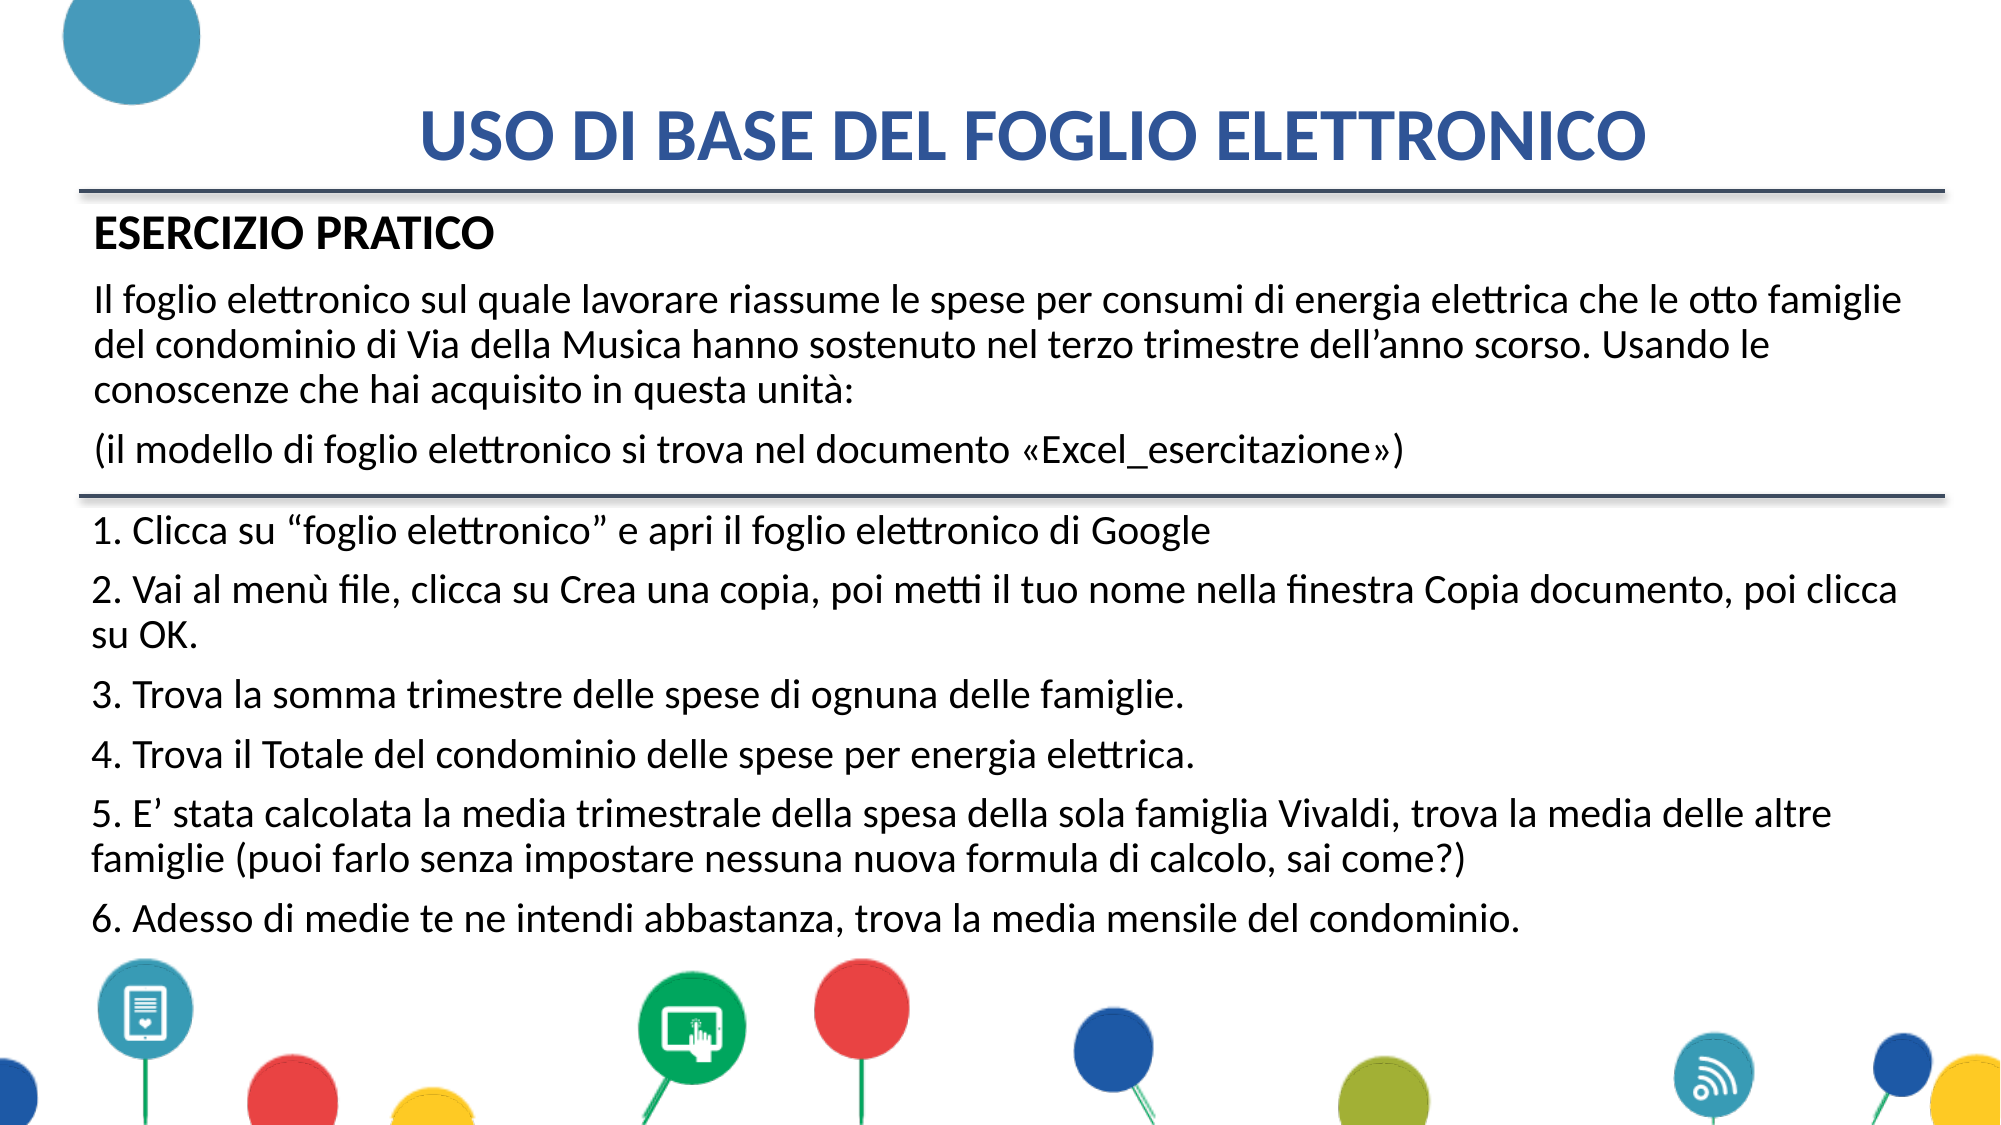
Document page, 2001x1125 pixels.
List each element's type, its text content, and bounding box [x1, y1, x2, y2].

picture [0, 0, 2001, 1125]
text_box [78, 191, 1945, 982]
title Uso di base del foglio elettronico [171, 27, 1897, 187]
